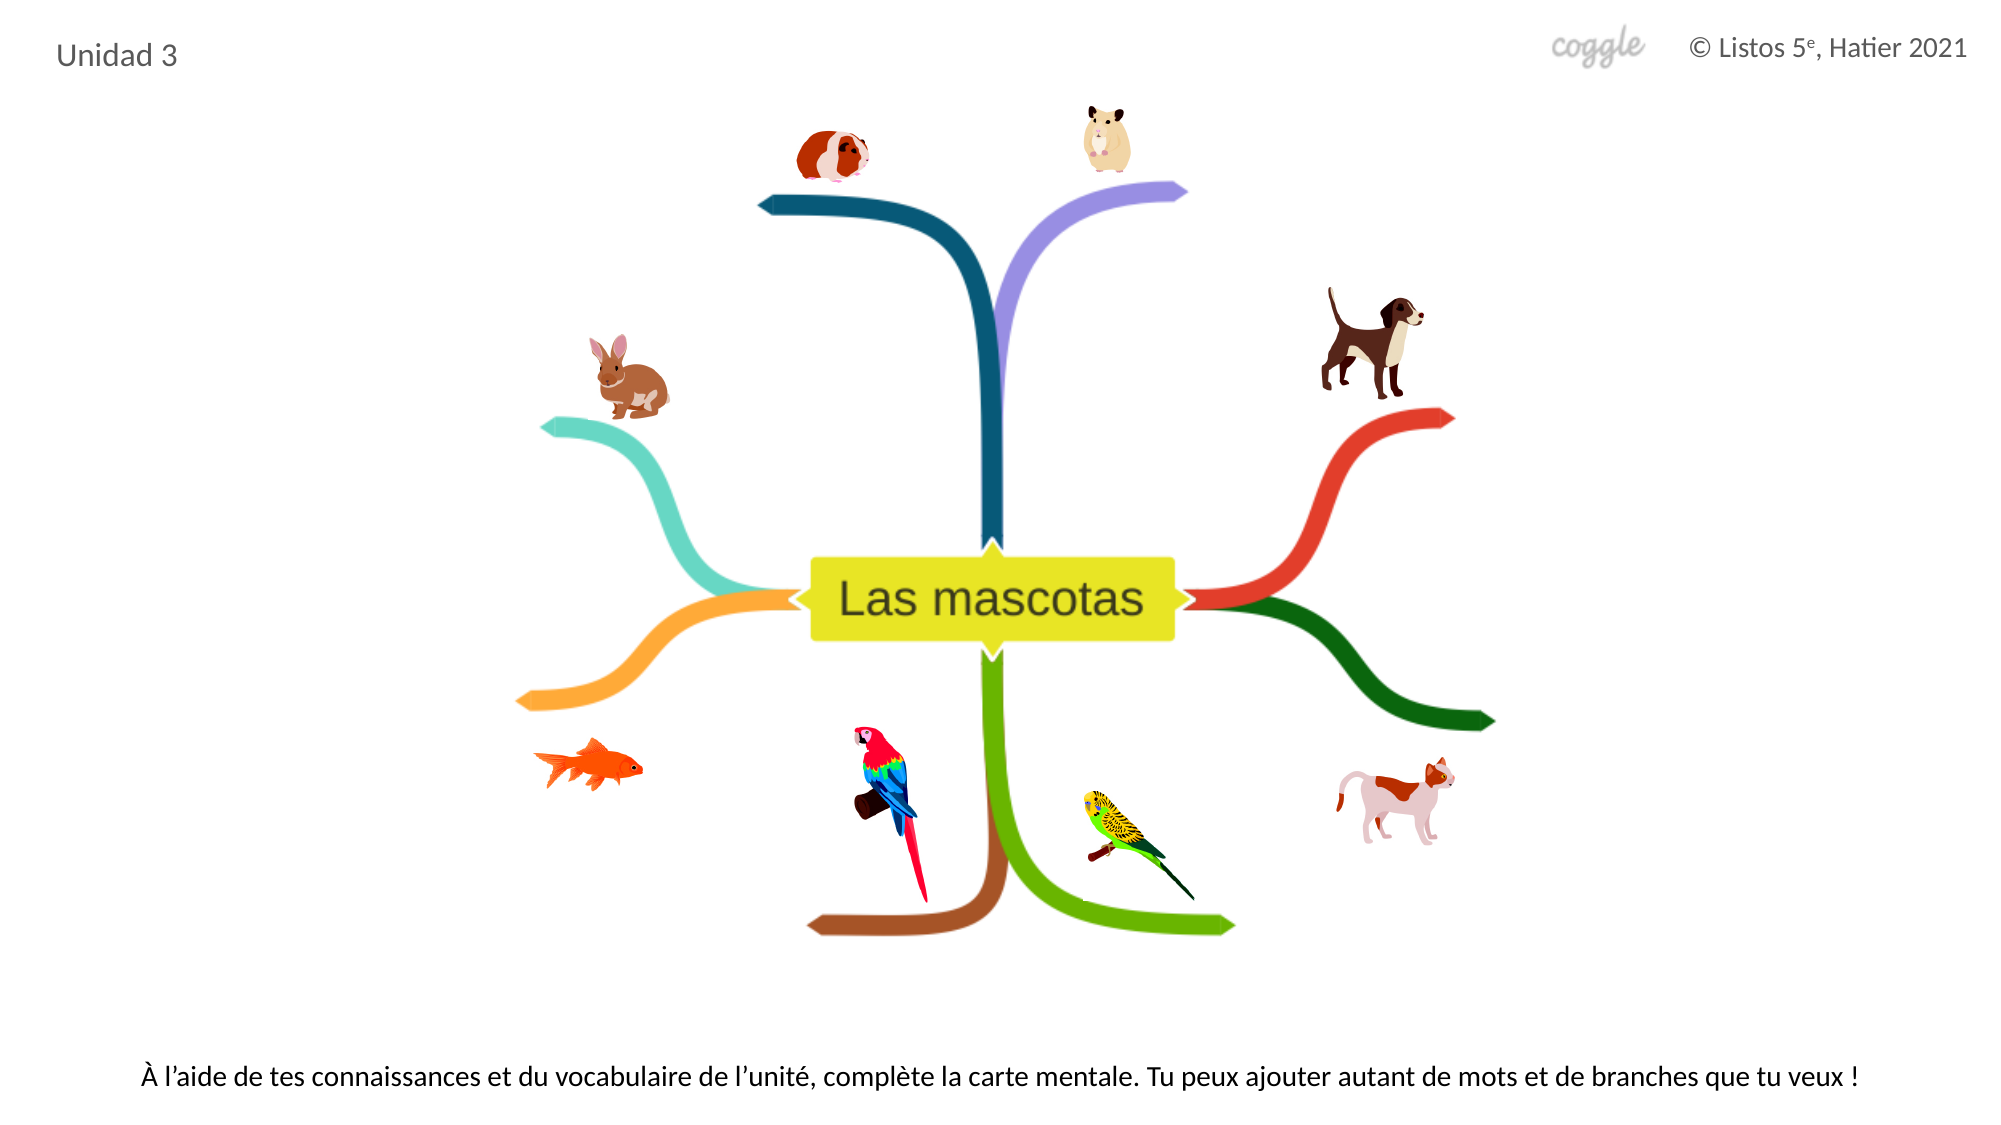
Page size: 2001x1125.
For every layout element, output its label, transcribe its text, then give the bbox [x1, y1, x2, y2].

picture [1529, 15, 1674, 77]
text_box À l’aide de tes connaissances et du vocabulaire de l’unité, complète la carte mentale. Tu peux ajouter autant de mots et de branches que tu veux ! [126, 1049, 1889, 1100]
picture [457, 102, 1543, 1023]
text_box Unidad 3 [41, 25, 212, 80]
text_box © Listos 5e, Hatier 2021 [1674, 21, 2000, 71]
